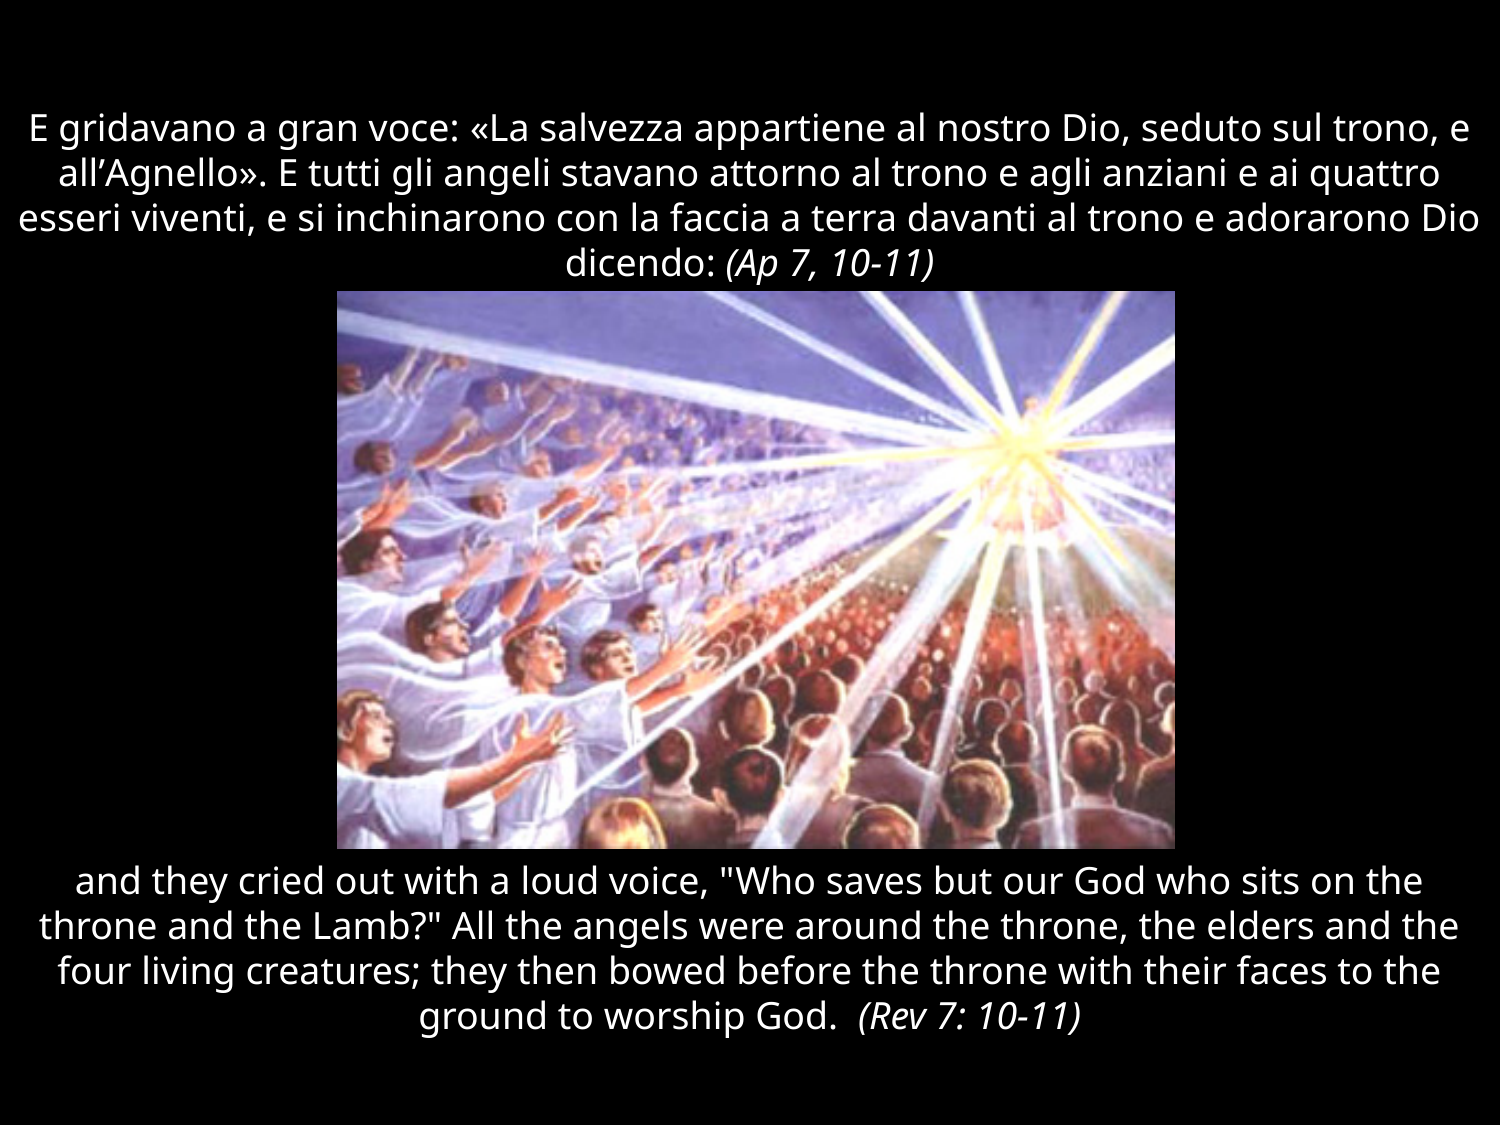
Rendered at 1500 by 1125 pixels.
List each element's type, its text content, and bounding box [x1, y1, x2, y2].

text_box and they cried out with a loud voice, "Who saves but our God who sits on the throne and the Lamb?" All the angels were around the throne, the elders and the four living creatures; they then bowed before the throne with their faces to the ground to worship God. (Rev 7: 10-11) [0, 849, 1500, 1045]
title E gridavano a gran voce: «La salvezza appartiene al nostro Dio, seduto sul trono, e all’Agnello». E tutti gli angeli stavano attorno al trono e agli anziani e ai quattro esseri viventi, e si inchinarono con la faccia a terra davanti al trono e adorarono Dio dicendo: (Ap 7, 10-11) [0, 99, 1500, 288]
picture [337, 291, 1175, 849]
